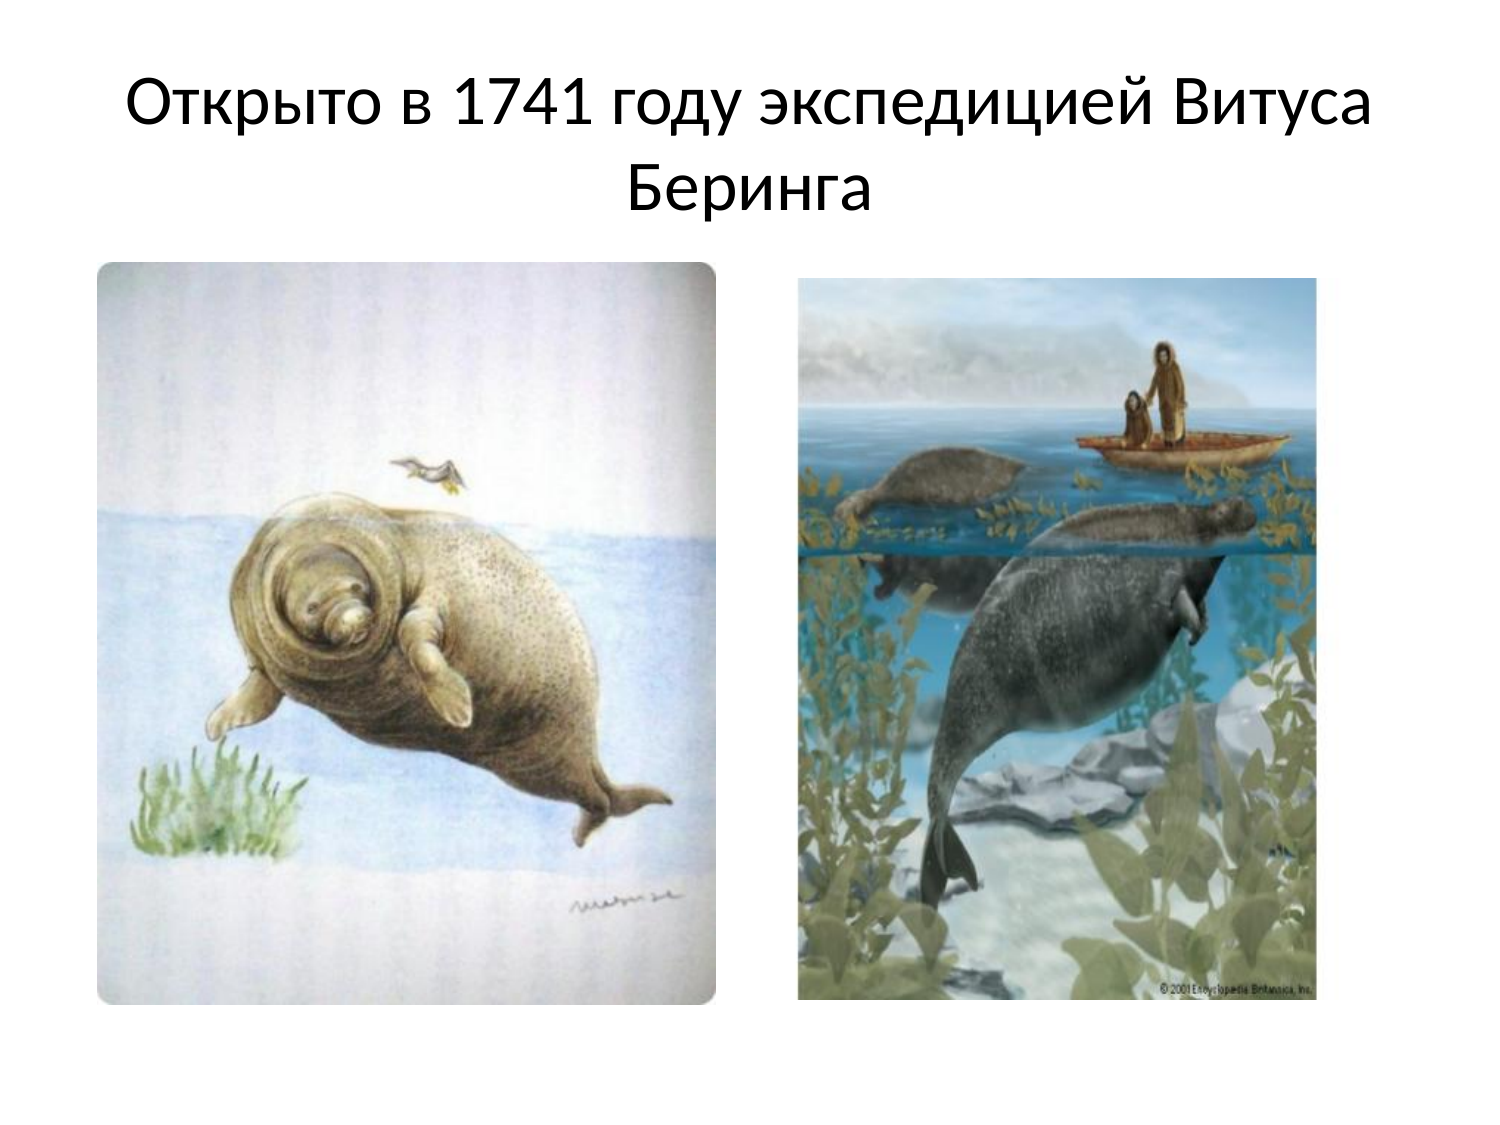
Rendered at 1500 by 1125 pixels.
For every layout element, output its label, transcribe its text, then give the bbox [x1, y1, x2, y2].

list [96, 262, 716, 1006]
title Открыто в 1741 году экспедицией Витуса Беринга [75, 45, 1425, 233]
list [726, 278, 1390, 1000]
